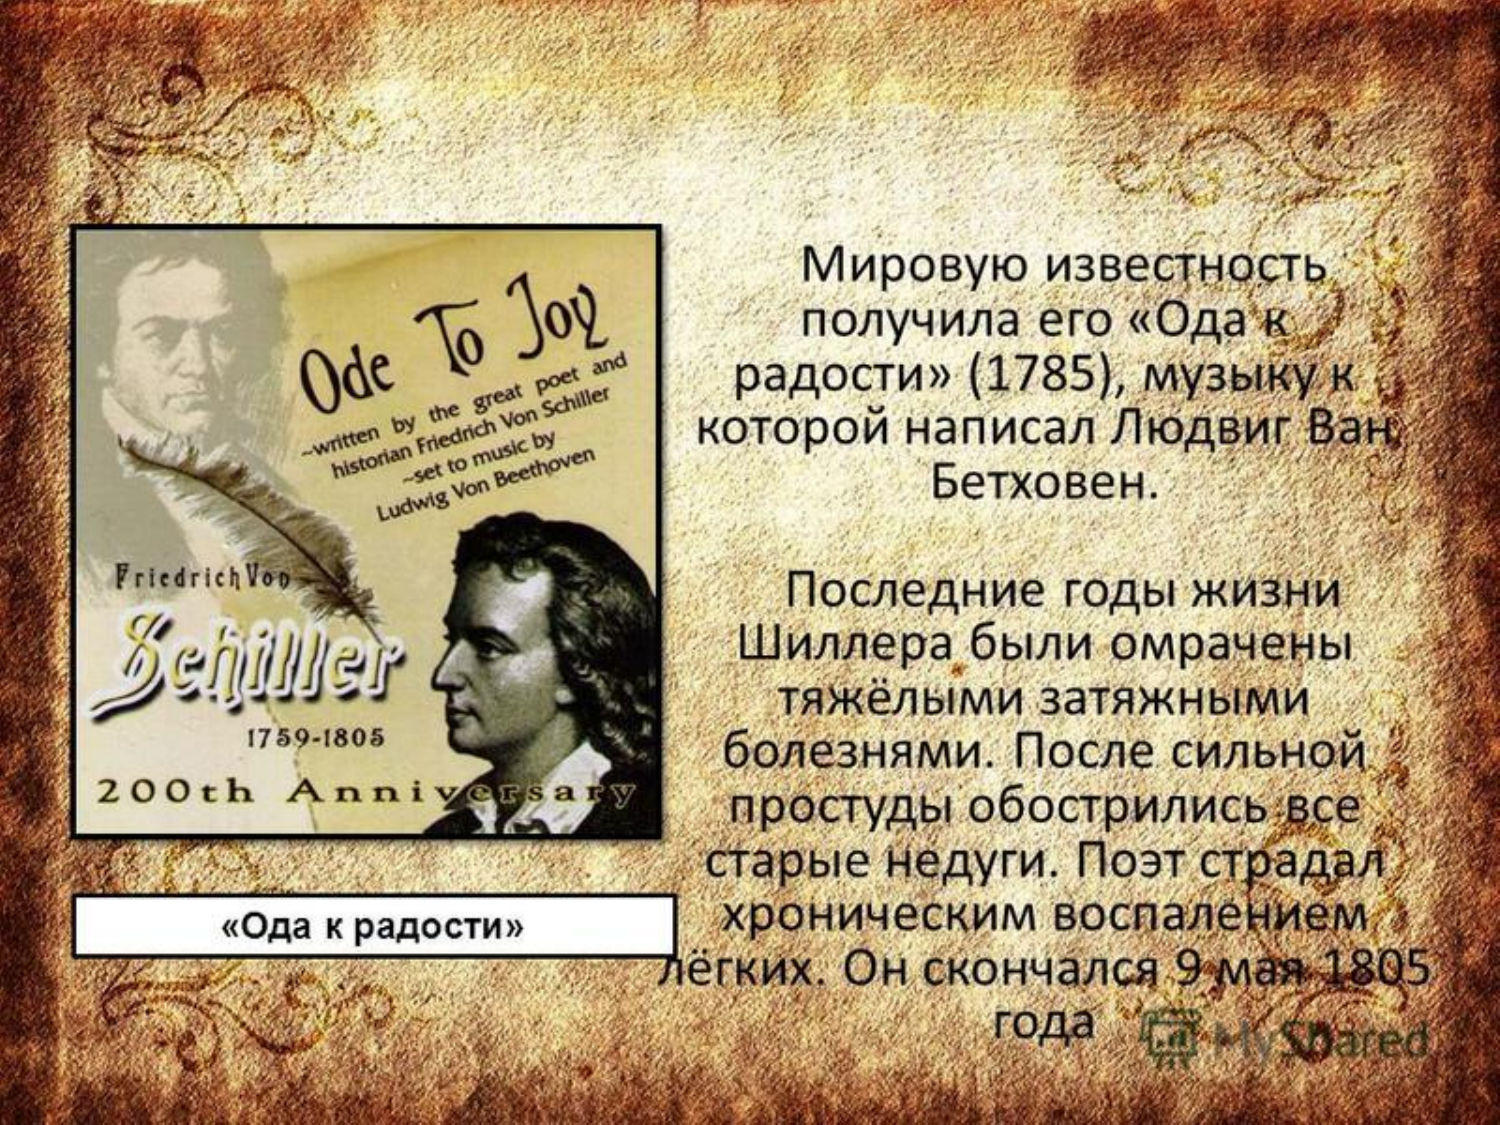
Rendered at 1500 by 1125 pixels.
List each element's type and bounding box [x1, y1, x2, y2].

list [3, 3, 1498, 1120]
